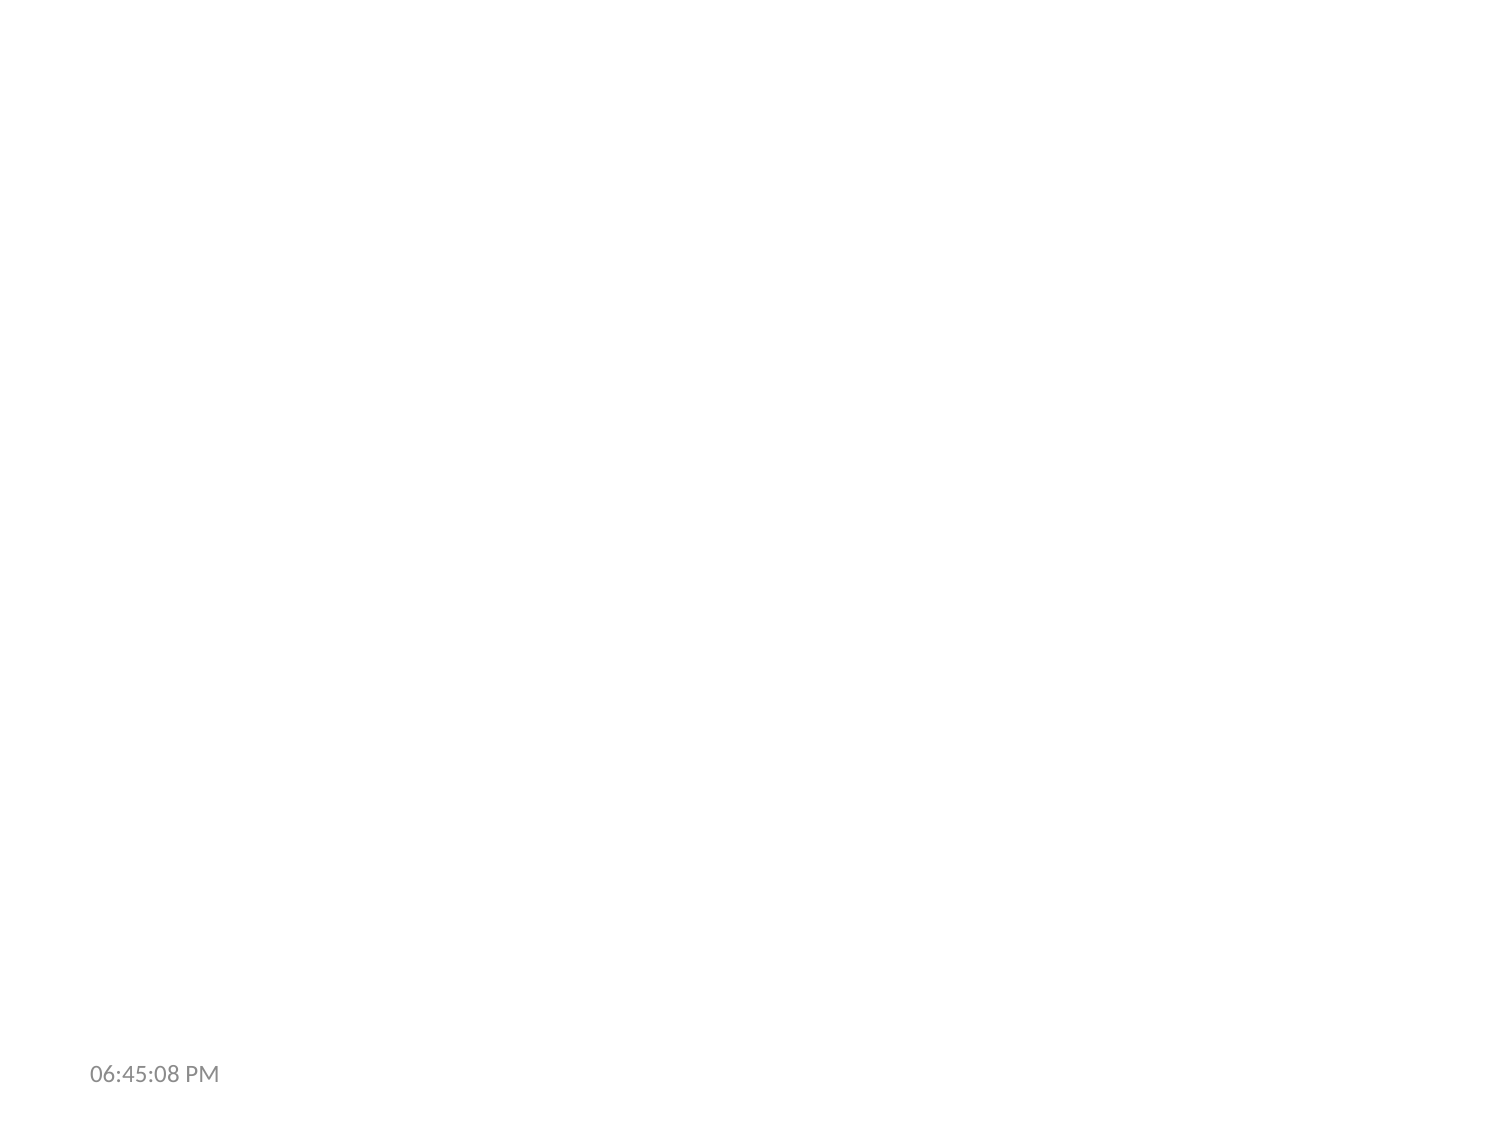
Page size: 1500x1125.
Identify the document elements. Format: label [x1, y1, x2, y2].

slide_number [75, 1042, 425, 1103]
